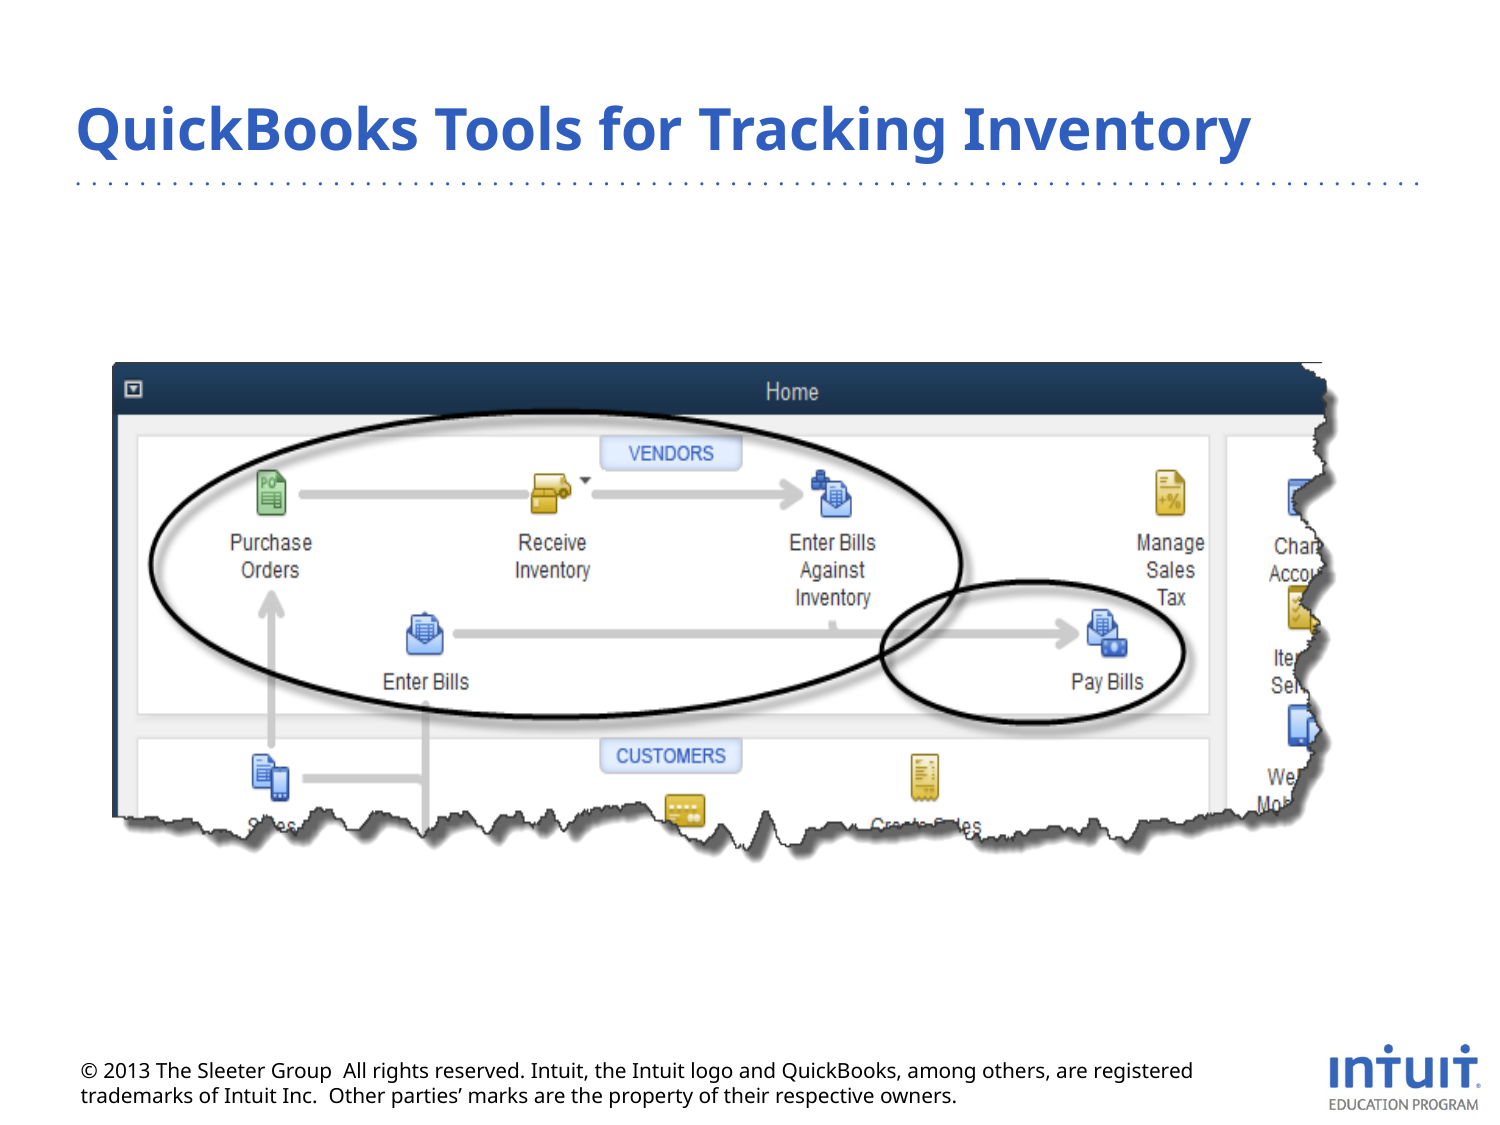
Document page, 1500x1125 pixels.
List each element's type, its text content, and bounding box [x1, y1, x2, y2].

picture [112, 362, 1363, 888]
picture [1325, 1039, 1485, 1116]
title QuickBooks Tools for Tracking Inventory [75, 50, 1425, 163]
